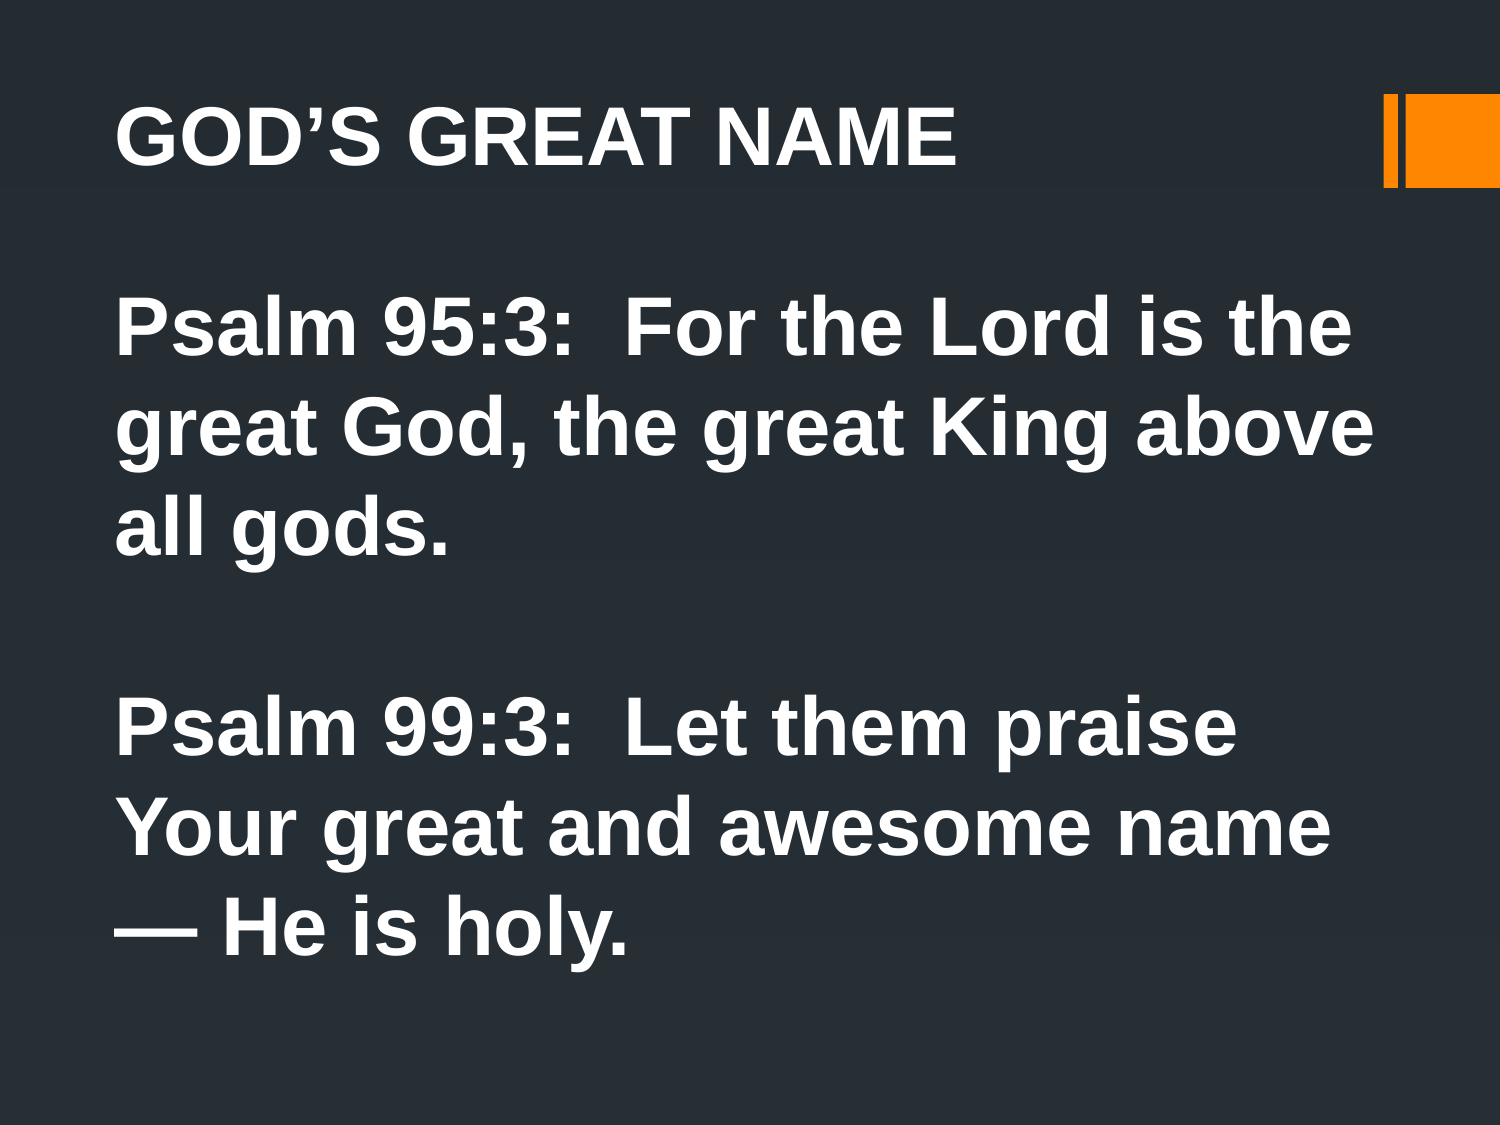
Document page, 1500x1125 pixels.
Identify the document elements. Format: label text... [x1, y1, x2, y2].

text_box GOD’S GREAT NAME Psalm 95:3: For the Lord is the great God, the great King above all gods. Psalm 99:3: Let them praise Your great and awesome name — He is holy. [99, 74, 1425, 980]
